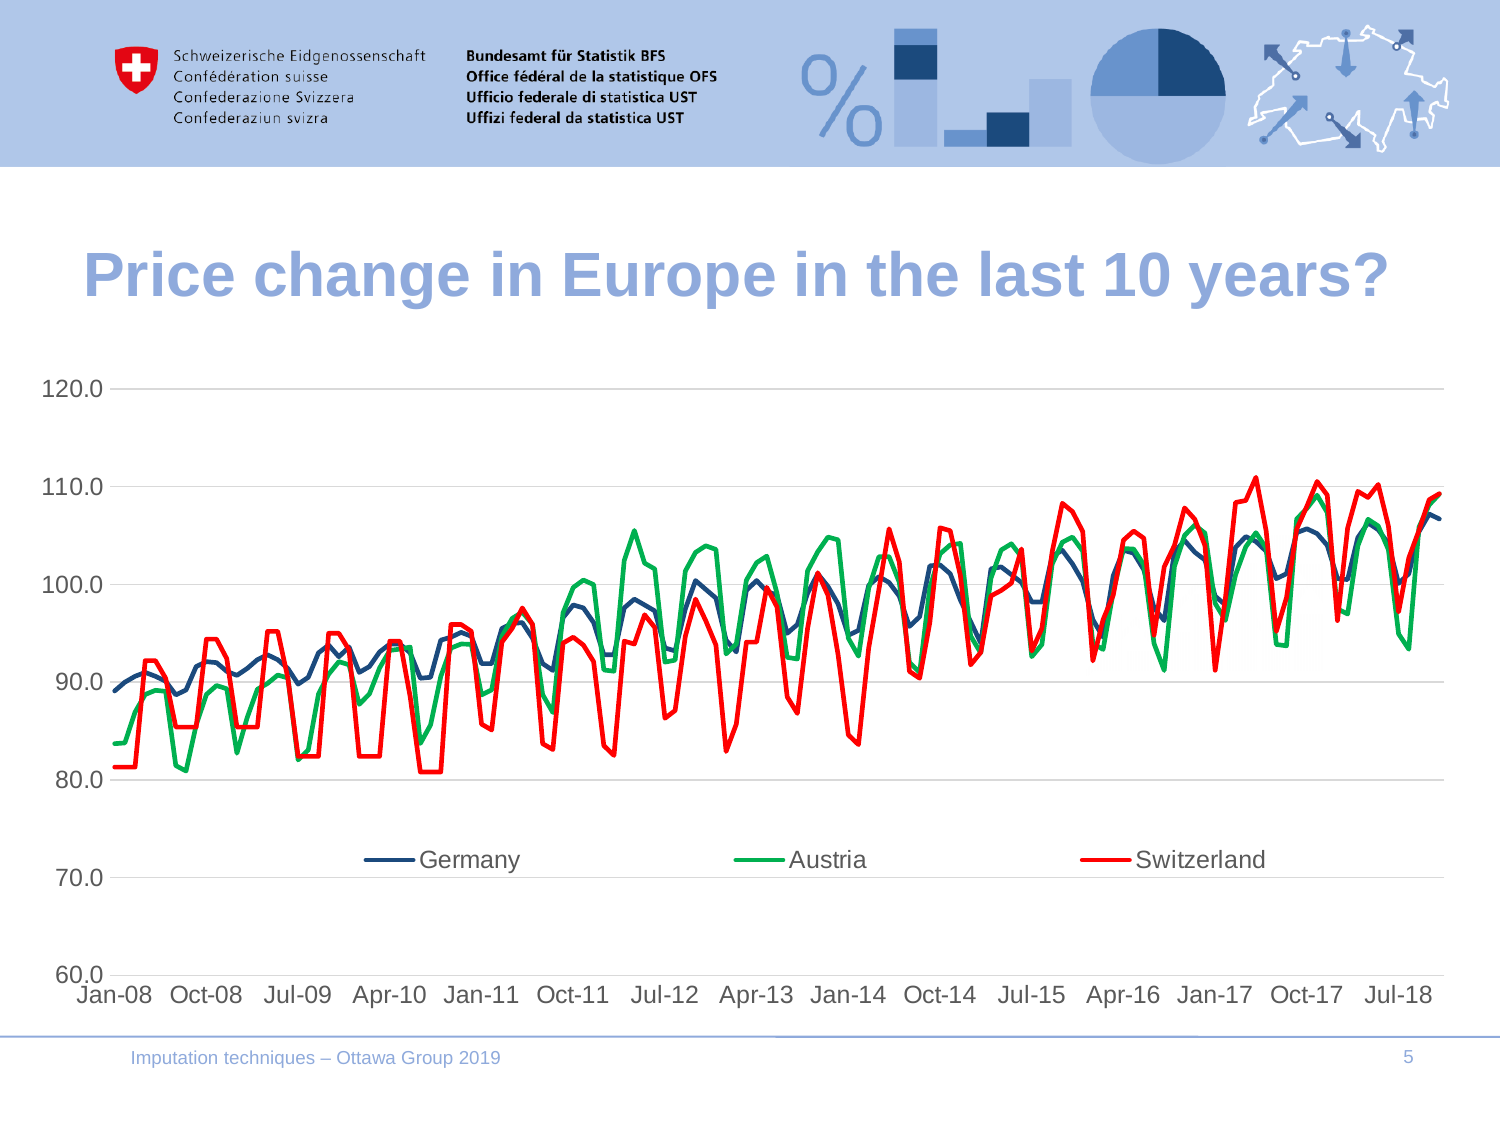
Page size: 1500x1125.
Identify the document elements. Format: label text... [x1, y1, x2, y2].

chart [11, 361, 1474, 1072]
picture [0, 0, 1500, 167]
title Price change in Europe in the last 10 years? [83, 233, 1474, 361]
